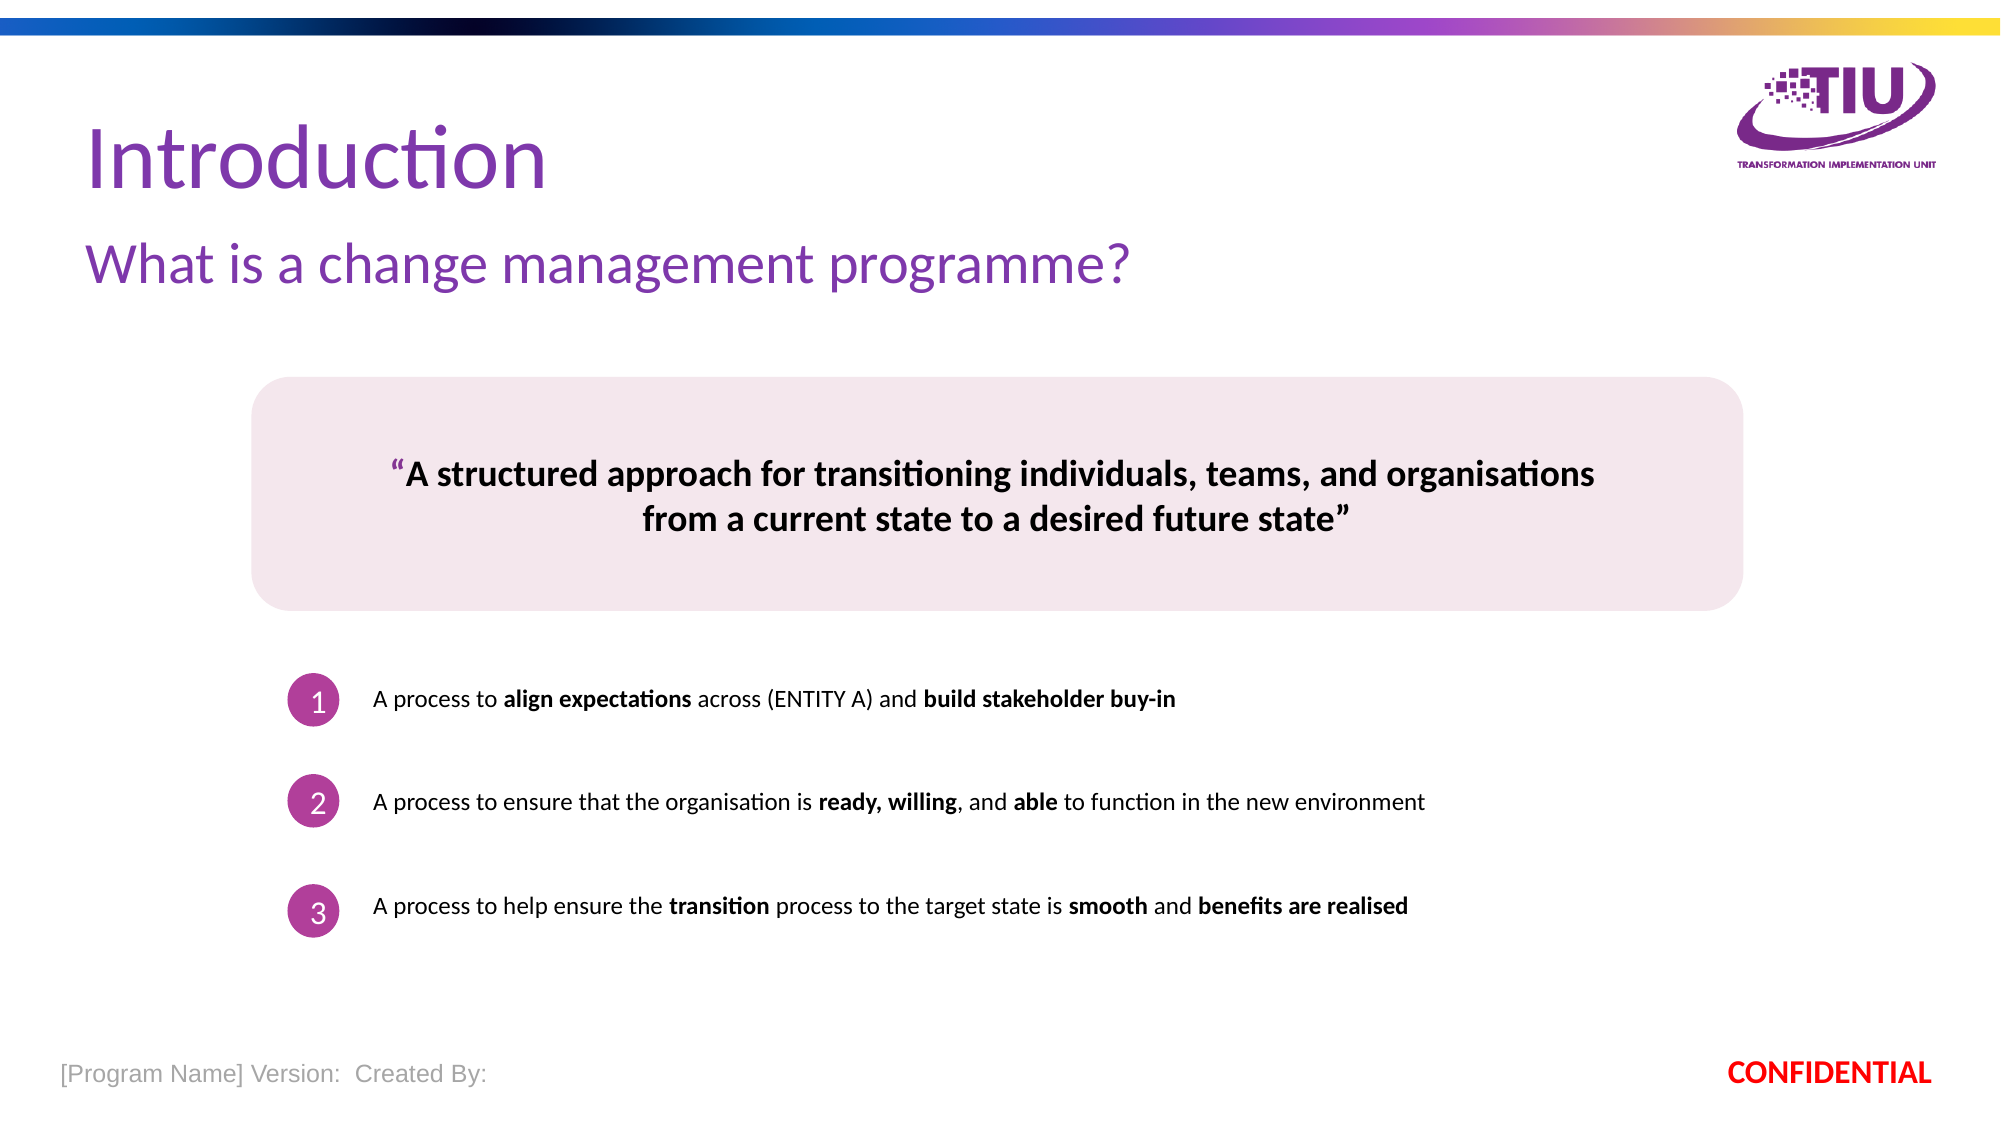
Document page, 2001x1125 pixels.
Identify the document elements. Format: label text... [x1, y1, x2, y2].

text_box What is a change management programme? [70, 217, 1455, 373]
text_box CONFIDENTIAL [1563, 1042, 1948, 1098]
picture [0, 0, 2001, 1125]
text_box 1 [287, 673, 340, 727]
text_box A process to help ensure the transition process to the target state is smooth and benefits are realised [358, 859, 1623, 950]
text_box 2 [287, 774, 340, 828]
text_box “A structured approach for transitioning individuals, teams, and organisations from a current state to a desired future state” [251, 376, 1744, 611]
text_box A process to align expectations across (ENTITY A) and build stakeholder buy-in [358, 652, 1565, 743]
text_box Introduction [71, 89, 1690, 215]
text_box A process to ensure that the organisation is ready, willing, and able to function in the new environment [358, 755, 1655, 846]
text_box [Program Name] Version: Created By: [0, 1042, 549, 1103]
text_box 3 [287, 884, 340, 938]
